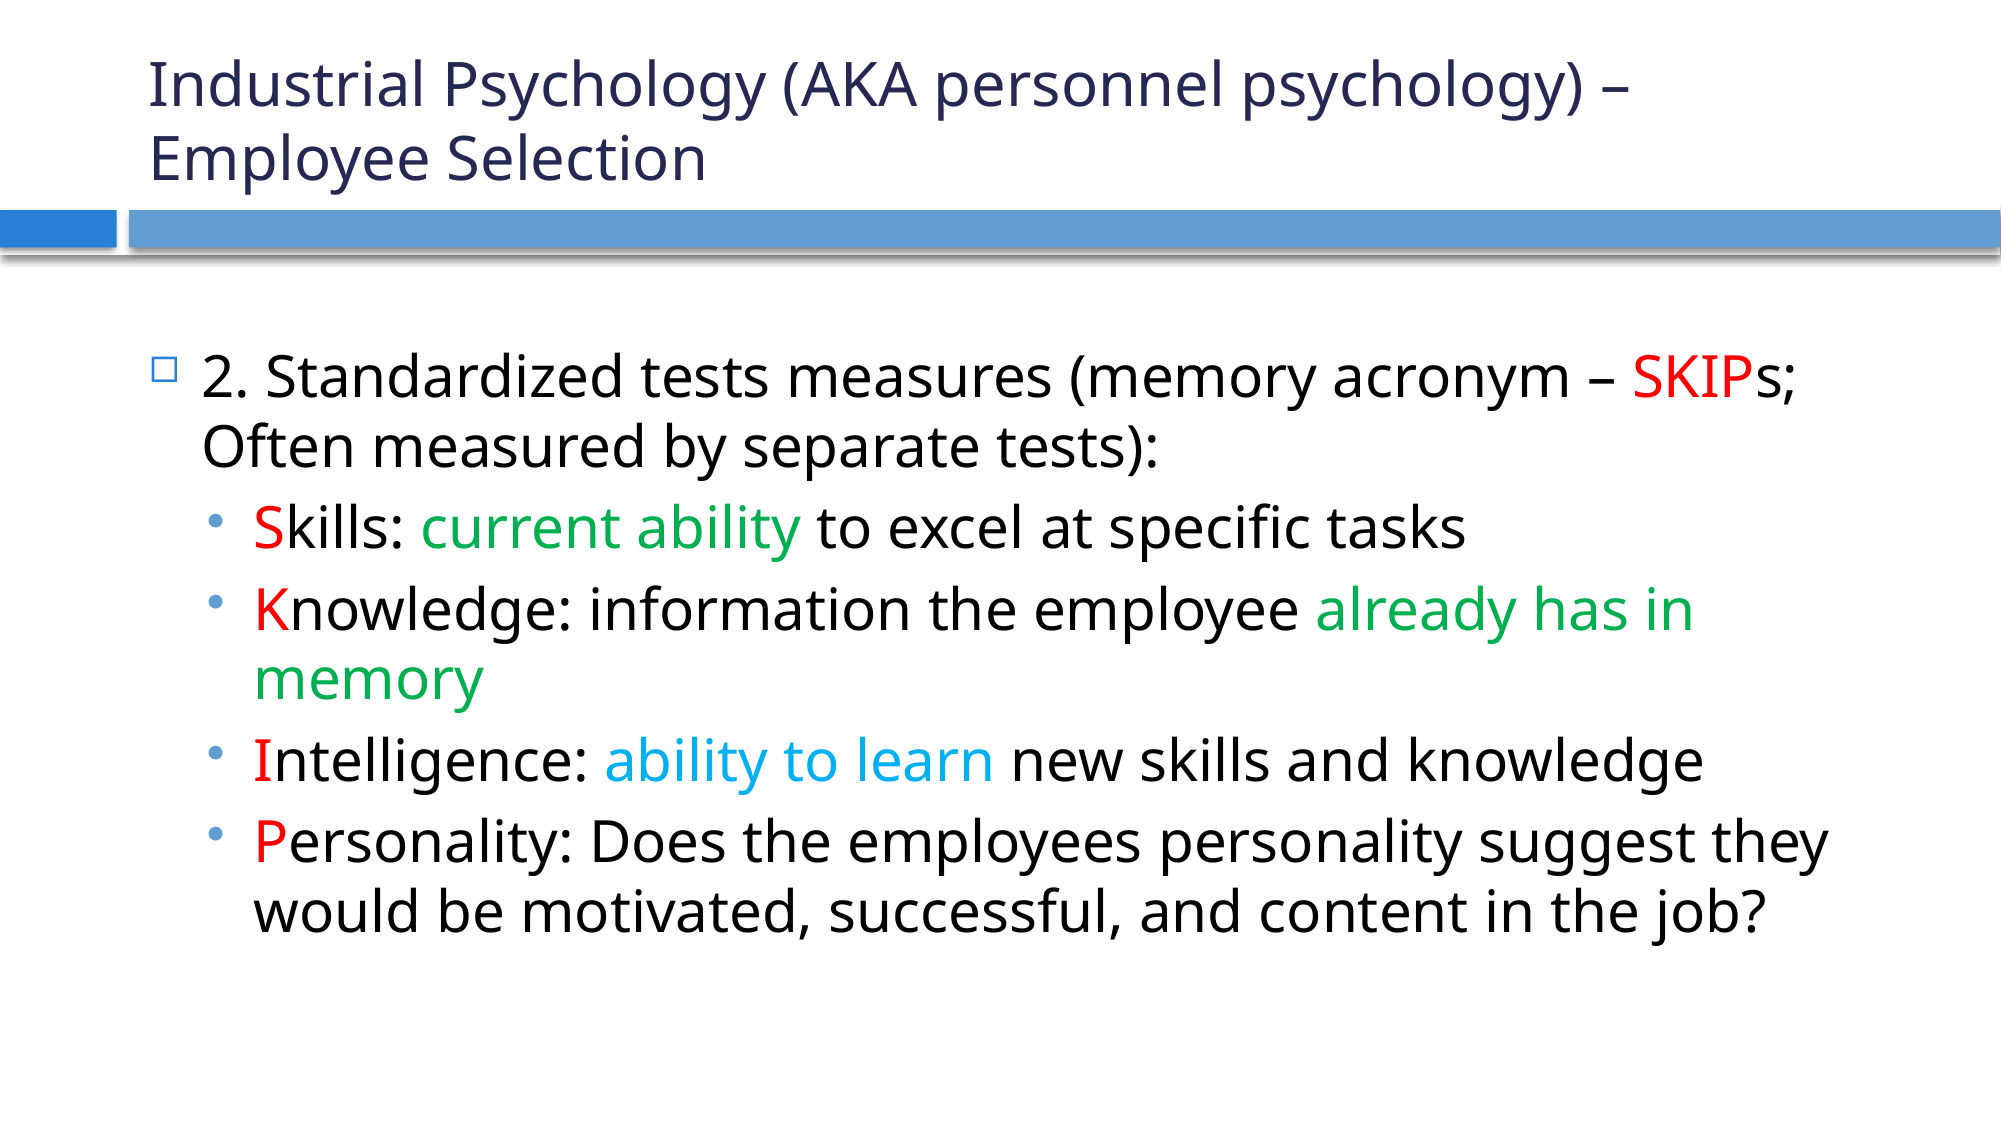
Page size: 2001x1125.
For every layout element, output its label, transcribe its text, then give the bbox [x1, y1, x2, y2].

title Industrial Psychology (AKA personnel psychology) – Employee Selection [133, 37, 1918, 200]
list 2. Standardized tests measures (memory acronym – SKIPs; Often measured by separate tests): Skills: current ability to excel at specific tasks Knowledge: information the employee already has in memory Intelligence: ability to learn new skills and knowledge Personality: Does the employees personality suggest they would be motivated, successful, and content in the job? [133, 262, 1918, 1058]
